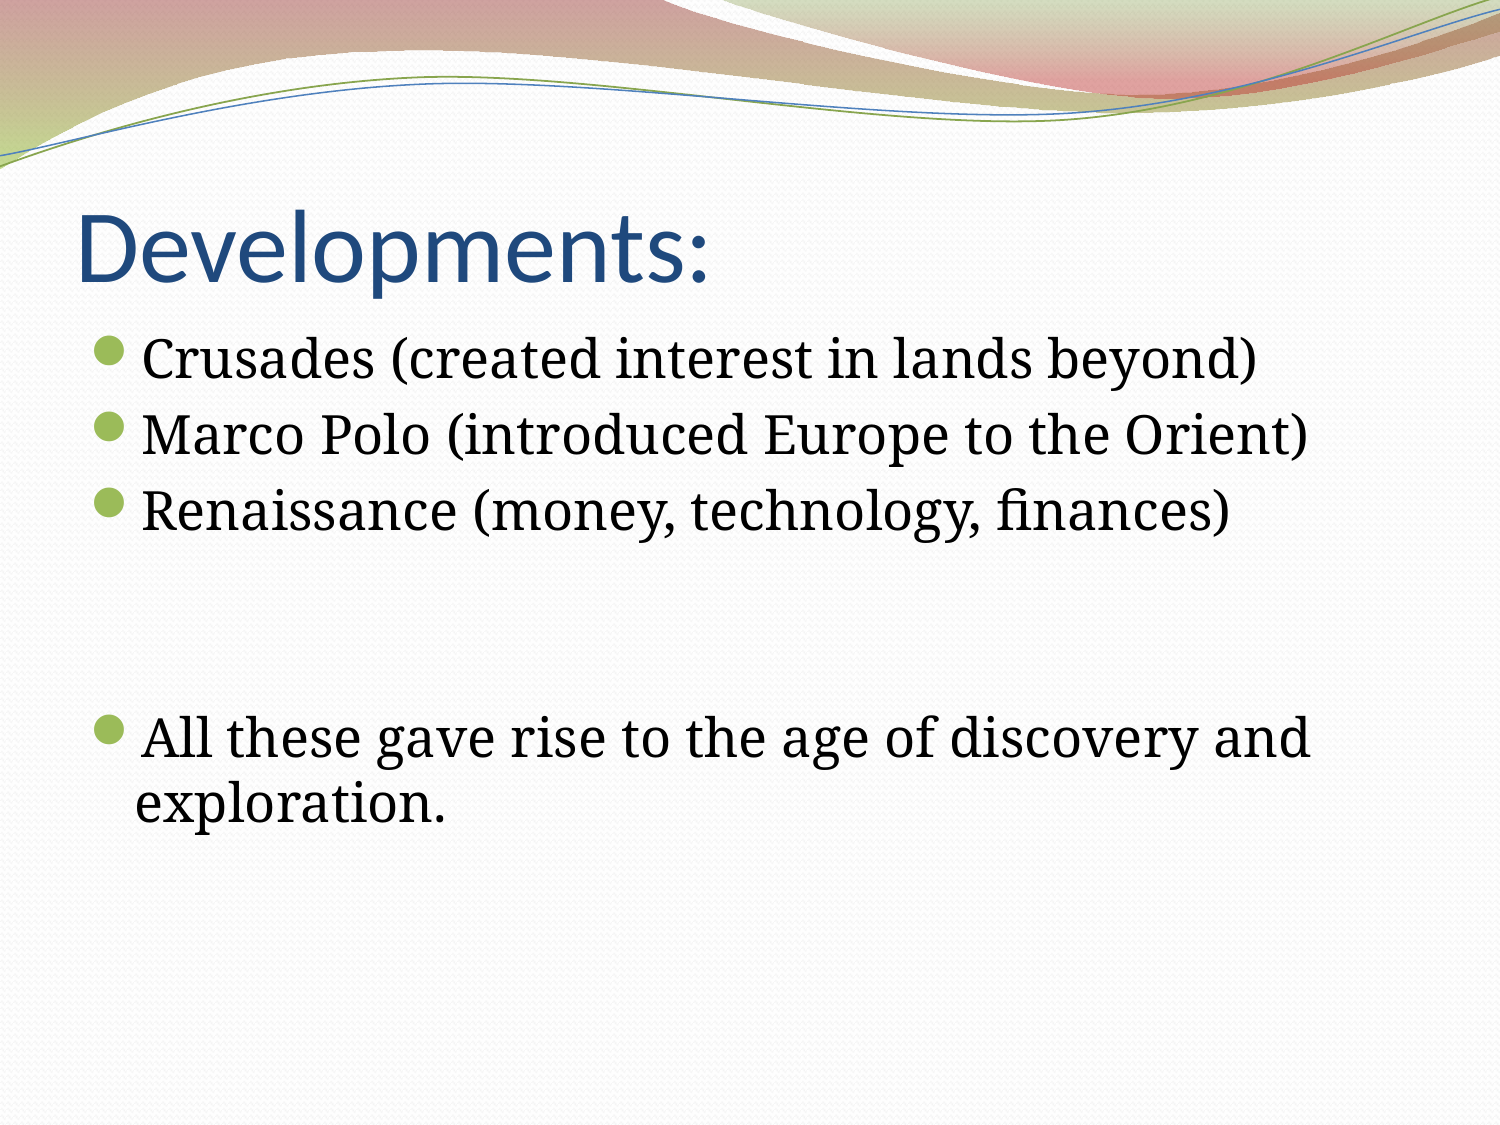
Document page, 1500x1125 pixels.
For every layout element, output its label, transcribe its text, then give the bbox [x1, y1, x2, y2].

list Crusades (created interest in lands beyond) Marco Polo (introduced Europe to the Orient) Renaissance (money, technology, finances) All these gave rise to the age of discovery and exploration. [75, 317, 1425, 1038]
title Developments: [75, 115, 1425, 303]
